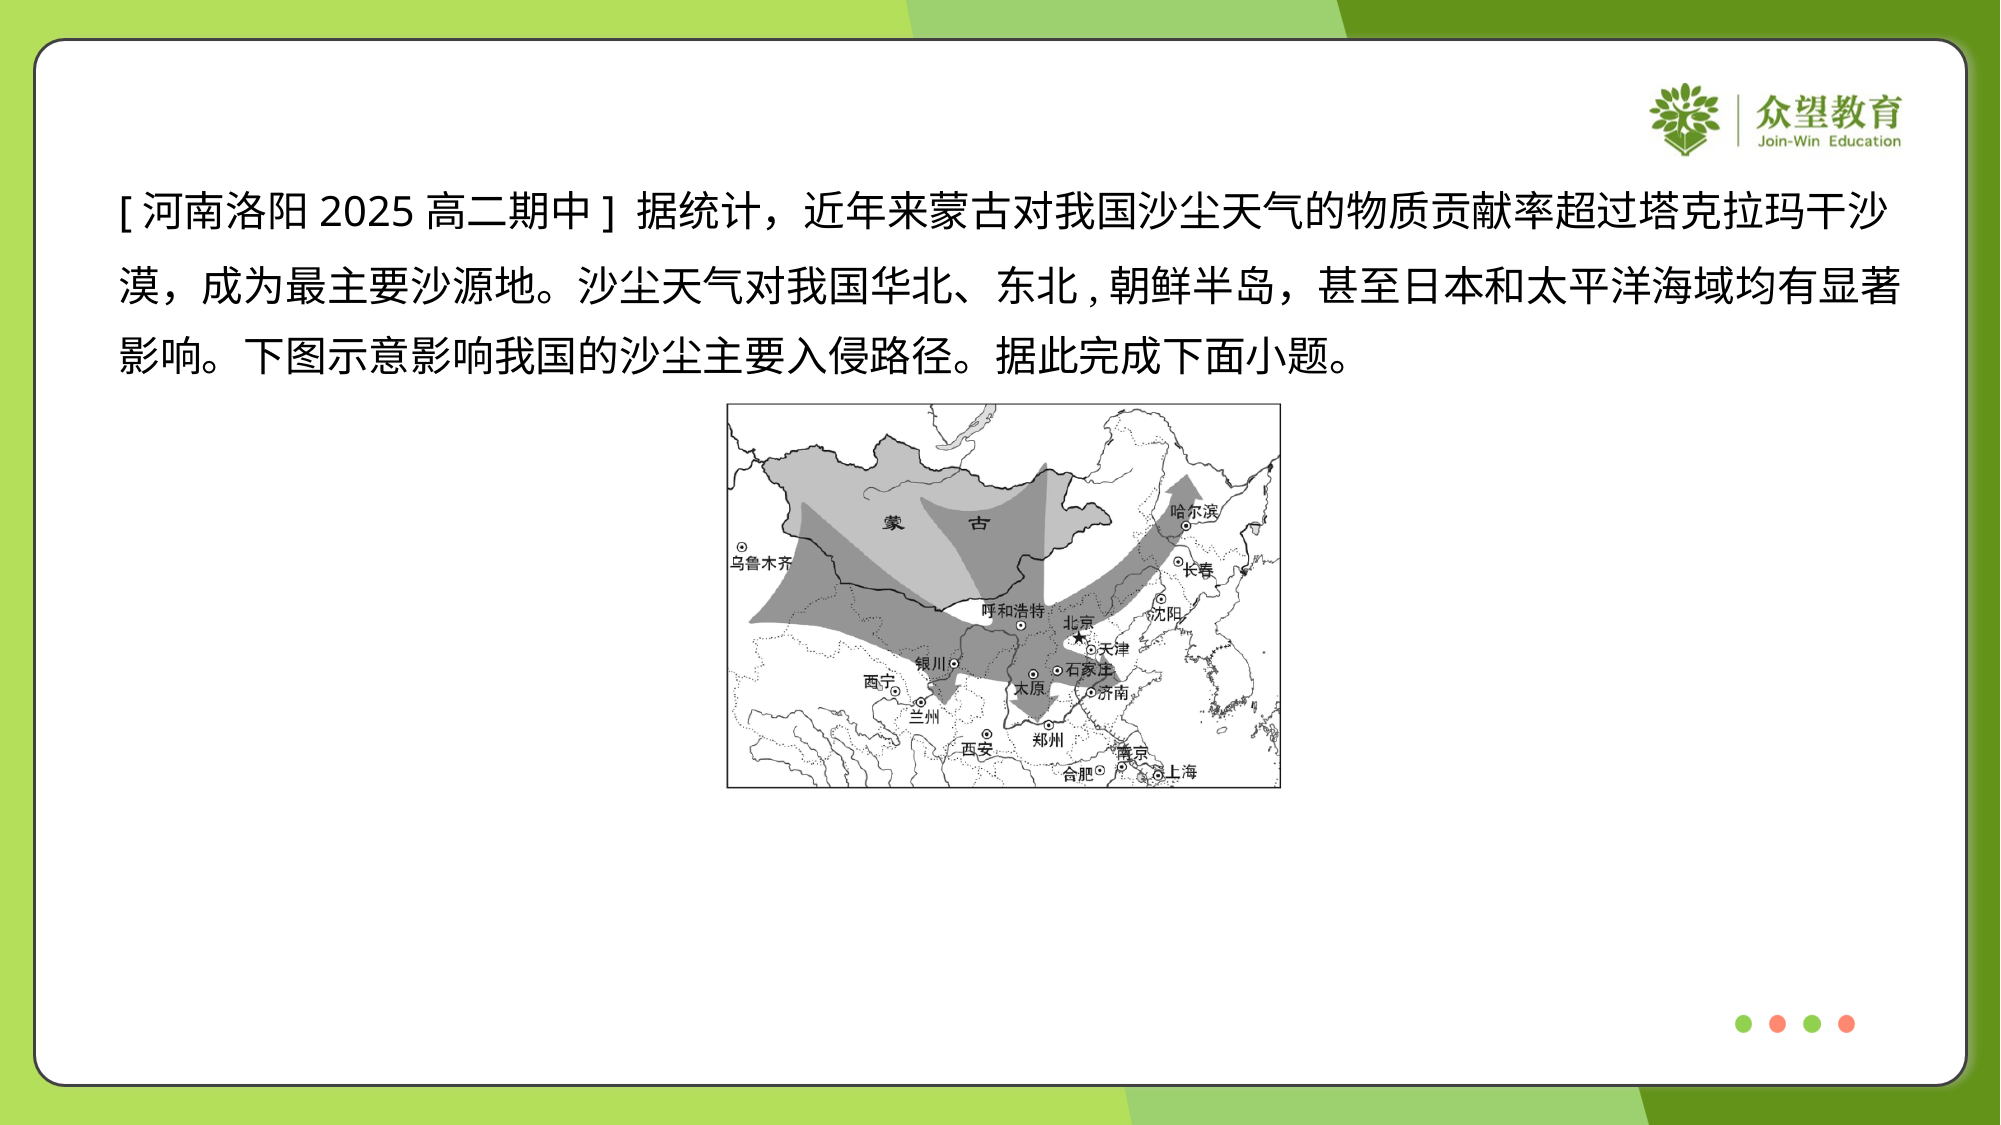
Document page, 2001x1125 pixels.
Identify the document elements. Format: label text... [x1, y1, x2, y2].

text_box [河南洛阳2025高二期中] 据统计，近年来蒙古对我国沙尘天气的物质贡献率超过塔克拉玛干沙 漠，成为最主要沙源地。沙尘天气对我国华北、东北,朝鲜半岛，甚至日本和太平洋海域均有显著 影响。下图示意影响我国的沙尘主要入侵路径。据此完成下面小题。 [118, 159, 1883, 373]
picture [0, 0, 2000, 1125]
